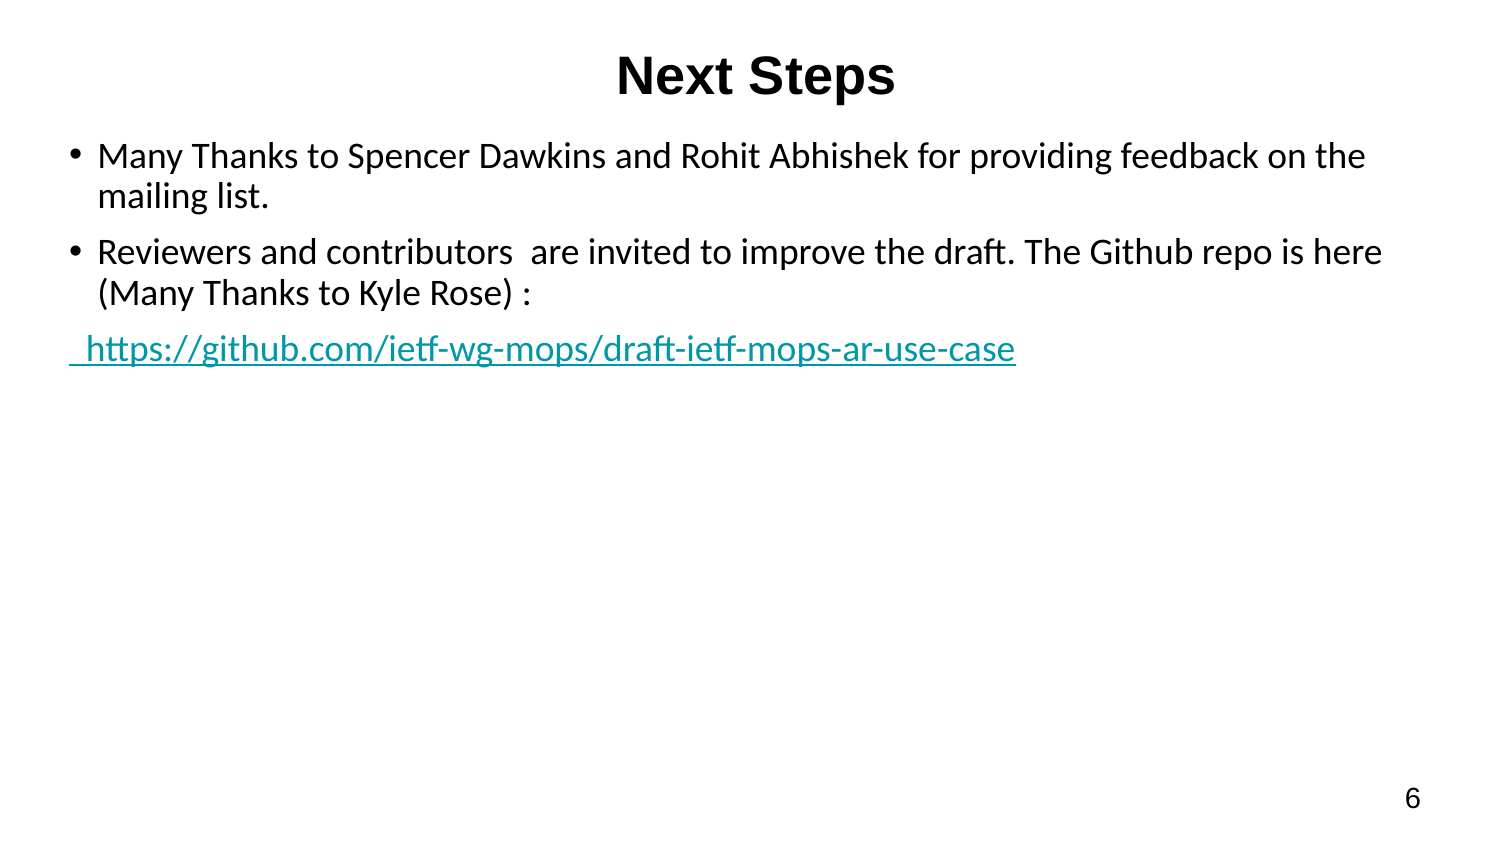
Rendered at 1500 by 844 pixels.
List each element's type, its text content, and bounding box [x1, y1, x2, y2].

text_box Many Thanks to Spencer Dawkins and Rohit Abhishek for providing feedback on the mailing list. Reviewers and contributors are invited to improve the draft. The Github repo is here (Many Thanks to Kyle Rose) : https://github.com/ietf-wg-mops/draft-ietf-mops-ar-use-case [54, 67, 1435, 679]
slide_number 6 [1389, 764, 1480, 830]
title Next Steps [58, 15, 1456, 110]
